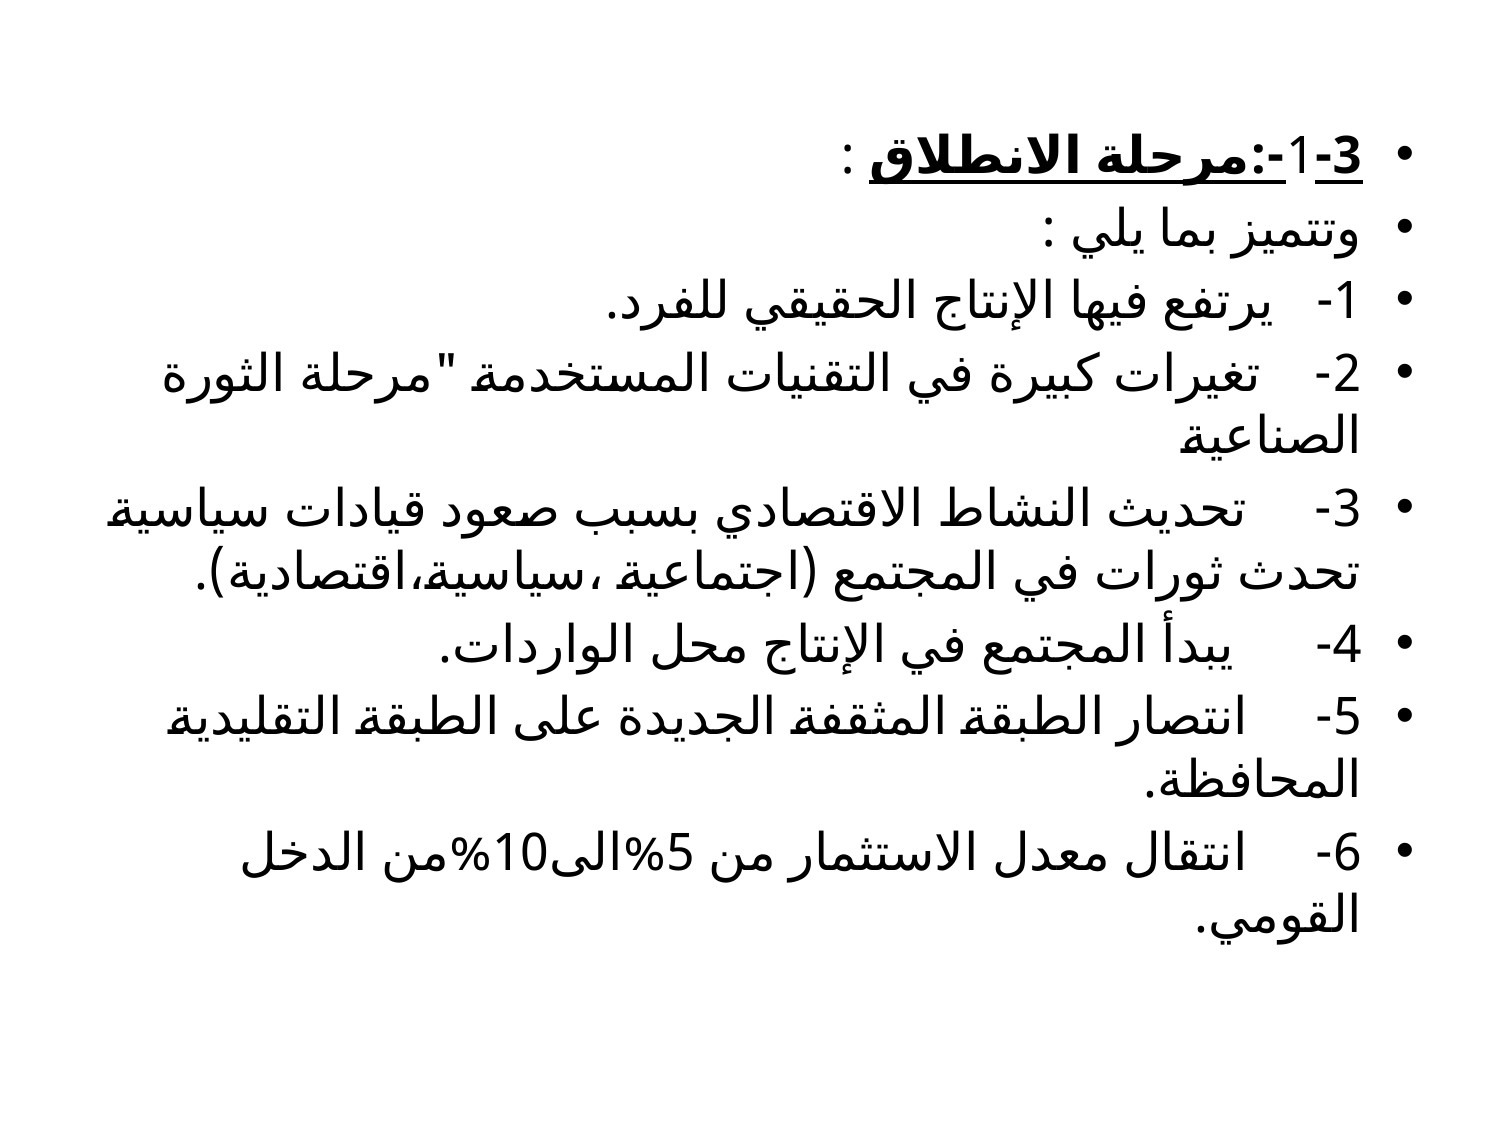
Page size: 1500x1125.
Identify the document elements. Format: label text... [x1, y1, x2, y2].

list 1-3-:مرحلة الانطلاق : وتتميز بما يلي : 1- يرتفع فيها الإنتاج الحقيقي للفرد. 2- تغيرات كبيرة في التقنيات المستخدمة "مرحلة الثورة الصناعية 3- تحديث النشاط الاقتصادي بسبب صعود قيادات سياسية تحدث ثورات في المجتمع (اجتماعية ،سياسية،اقتصادية). 4- يبدأ المجتمع في الإنتاج محل الواردات. 5- انتصار الطبقة المثقفة الجديدة على الطبقة التقليدية المحافظة. 6- انتقال معدل الاستثمار من 5%الى10%من الدخل القومي. [75, 113, 1425, 1005]
